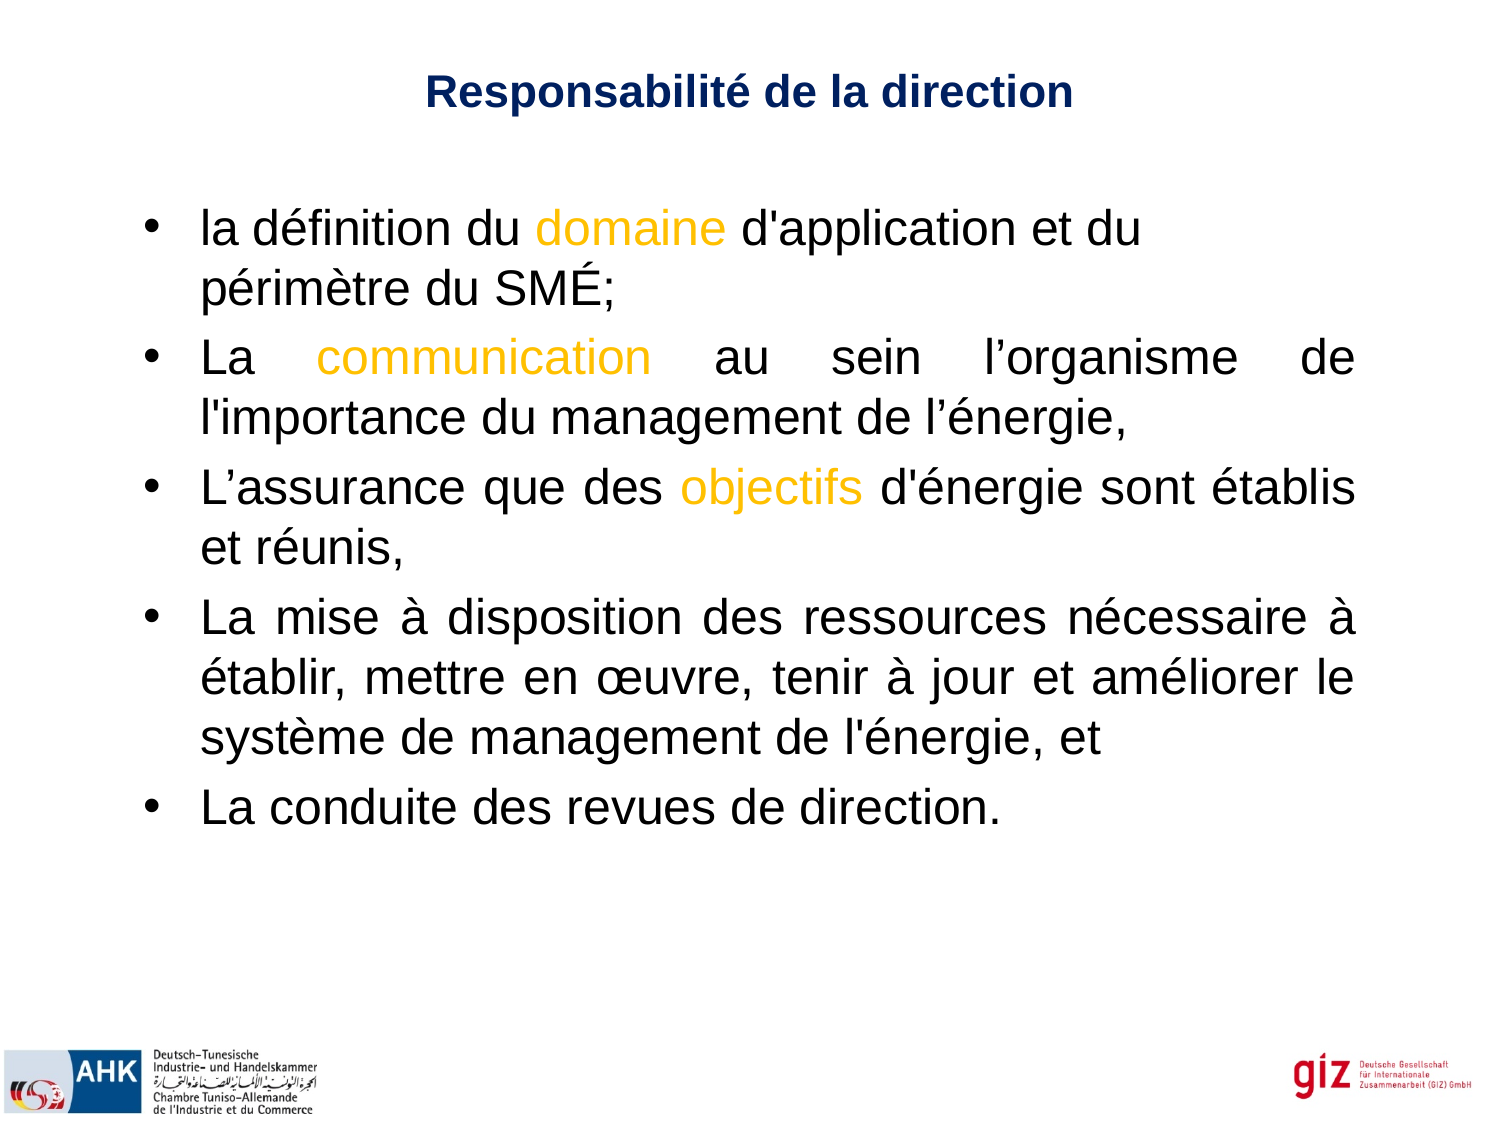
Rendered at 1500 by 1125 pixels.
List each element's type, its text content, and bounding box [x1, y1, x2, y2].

text_box Responsabilité de la direction [0, 54, 1500, 144]
picture [3, 1049, 317, 1114]
picture [1275, 1031, 1500, 1125]
text_box la définition du domaine d'application et du périmètre du SMÉ; La communication au sein l’organisme de l'importance du management de l’énergie, L’assurance que des objectifs d'énergie sont établis et réunis, La mise à disposition des ressources nécessaire à établir, mettre en œuvre, tenir à jour et améliorer le système de management de l'énergie, et La conduite des revues de direction. [128, 187, 1371, 917]
